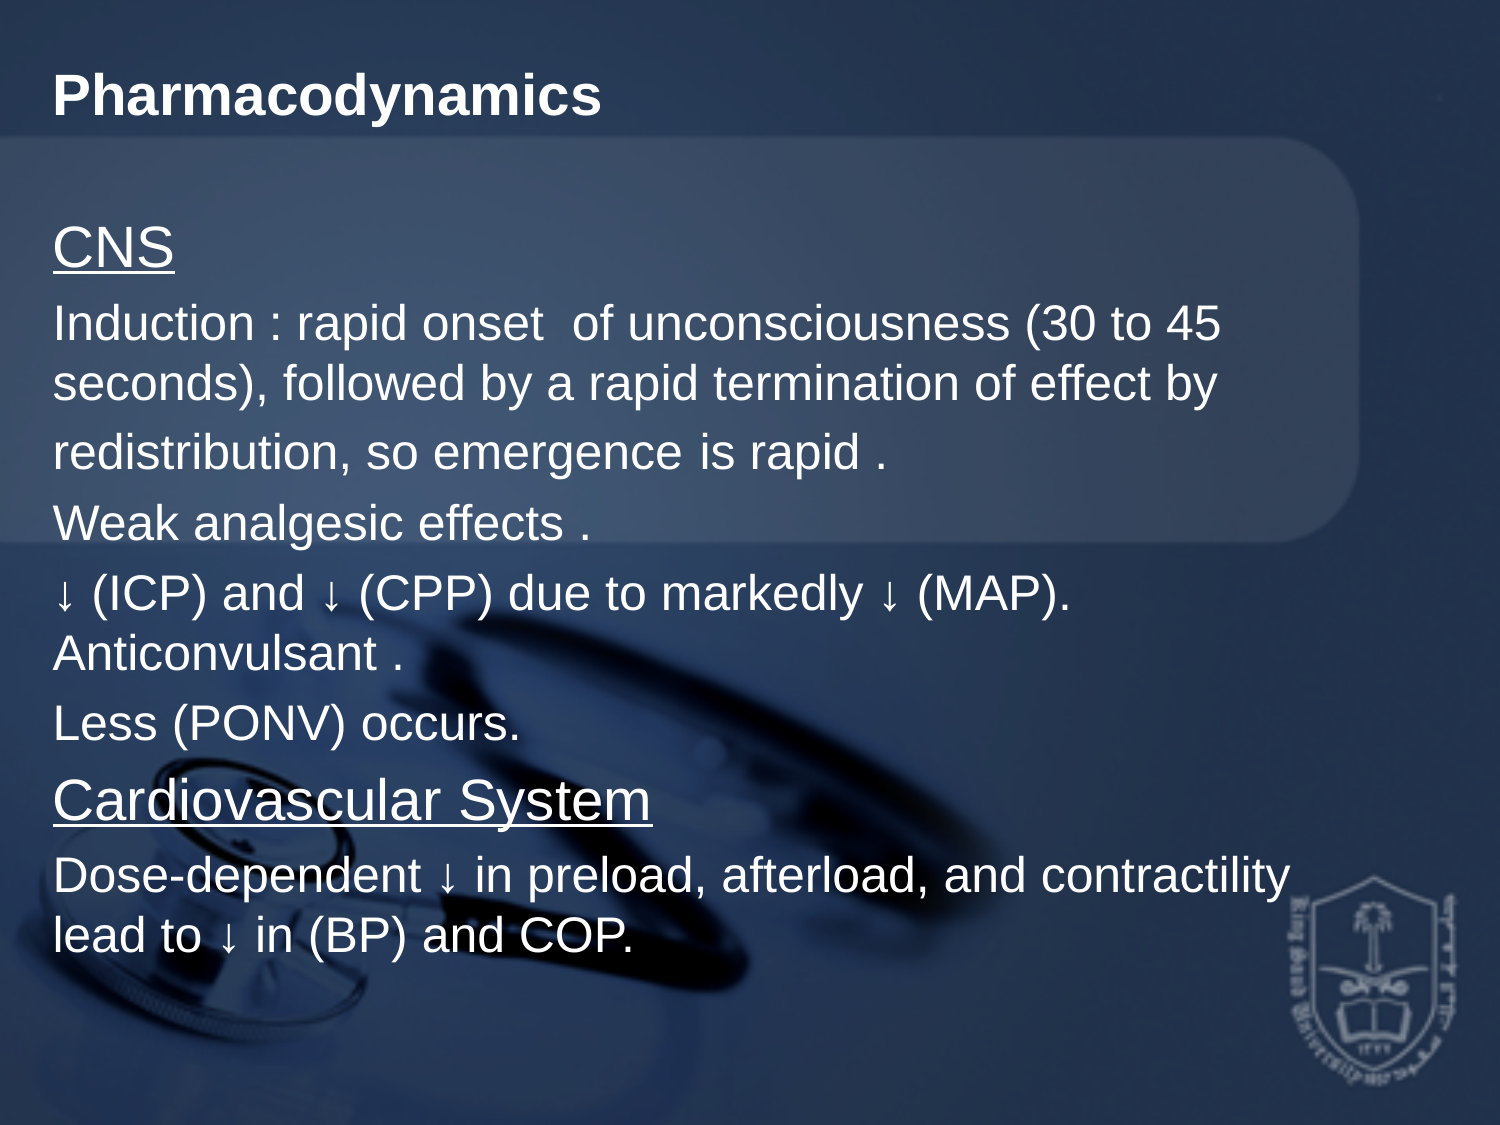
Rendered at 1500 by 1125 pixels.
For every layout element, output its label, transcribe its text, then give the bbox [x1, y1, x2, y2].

picture [0, 0, 1500, 1125]
list Pharmacodynamics CNS Induction : rapid onset of unconsciousness (30 to 45 seconds), followed by a rapid termination of effect by redistribution, so emergence is rapid . Weak analgesic effects . ↓ (ICP) and ↓ (CPP) due to markedly ↓ (MAP). Anticonvulsant . Less (PONV) occurs. Cardiovascular System Dose-dependent ↓ in preload, afterload, and contractility lead to ↓ in (BP) and COP. [37, 50, 1388, 1075]
